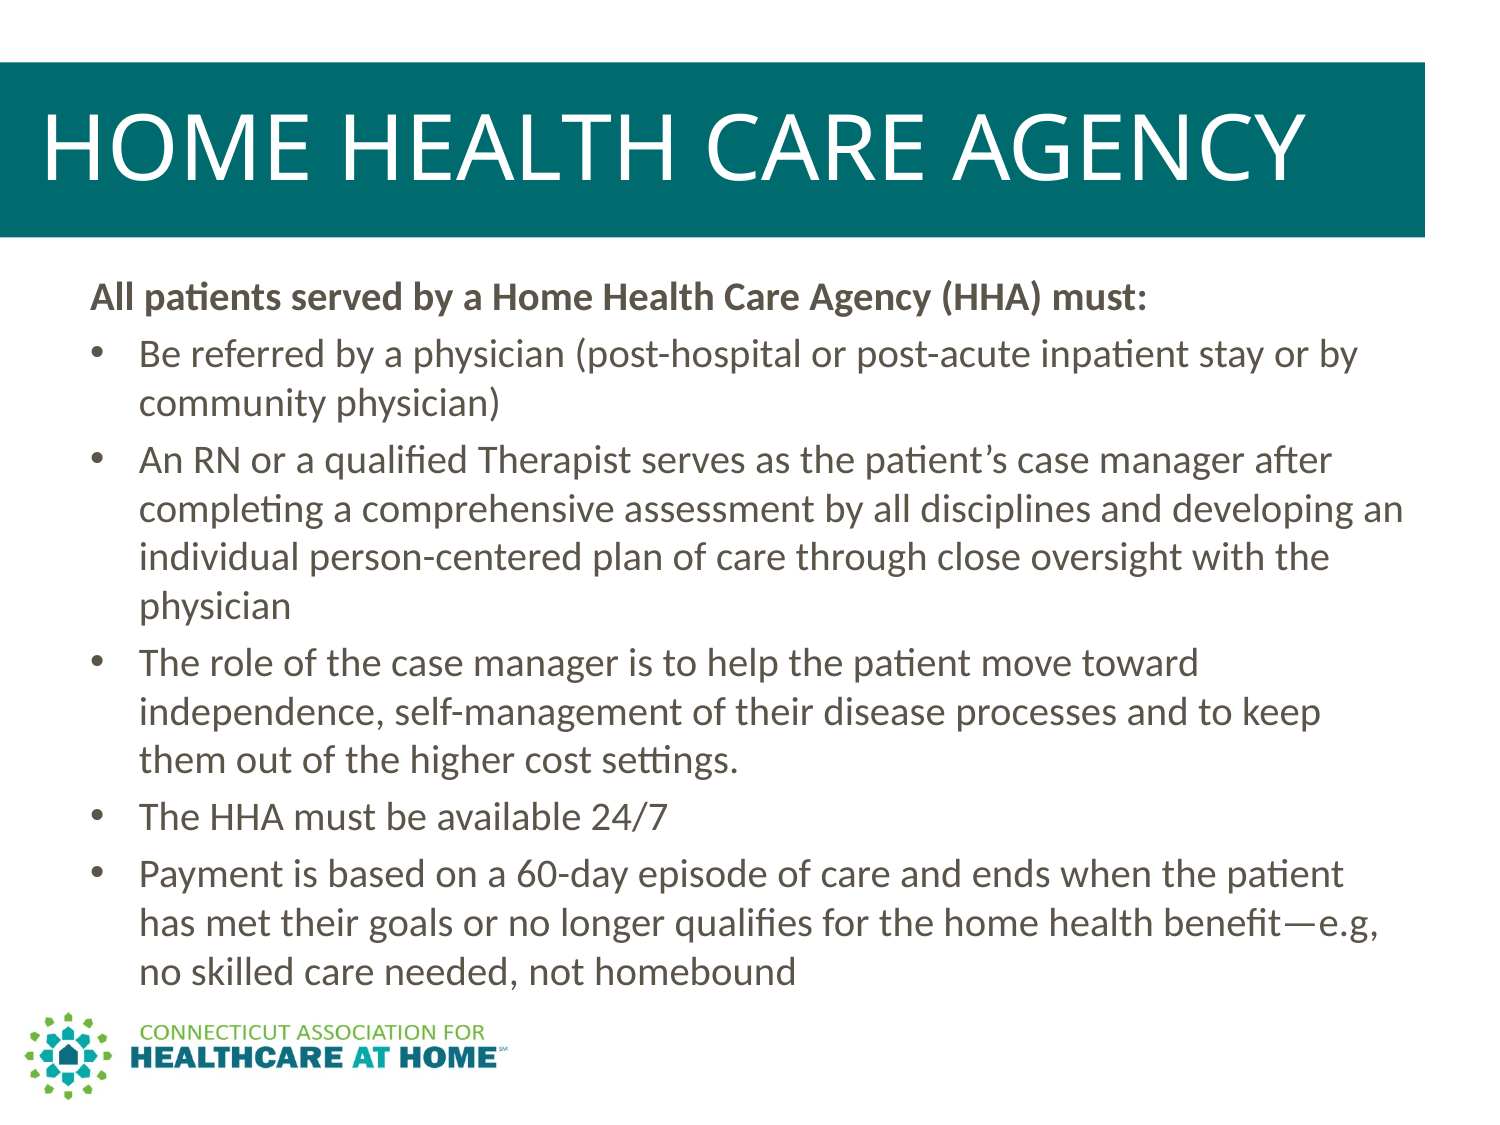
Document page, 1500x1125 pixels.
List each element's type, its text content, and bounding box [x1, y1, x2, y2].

title Home health care agency [24, 50, 1375, 238]
list All patients served by a Home Health Care Agency (HHA) must: Be referred by a physician (post-hospital or post-acute inpatient stay or by community physician) An RN or a qualified Therapist serves as the patient’s case manager after completing a comprehensive assessment by all disciplines and developing an individual person-centered plan of care through close oversight with the physician The role of the case manager is to help the patient move toward independence, self-management of their disease processes and to keep them out of the higher cost settings. The HHA must be available 24/7 Payment is based on a 60-day episode of care and ends when the patient has met their goals or no longer qualifies for the home health benefit—e.g, no skilled care needed, not homebound [75, 262, 1425, 1005]
text_box [0, 60, 1427, 239]
picture [24, 1012, 520, 1101]
